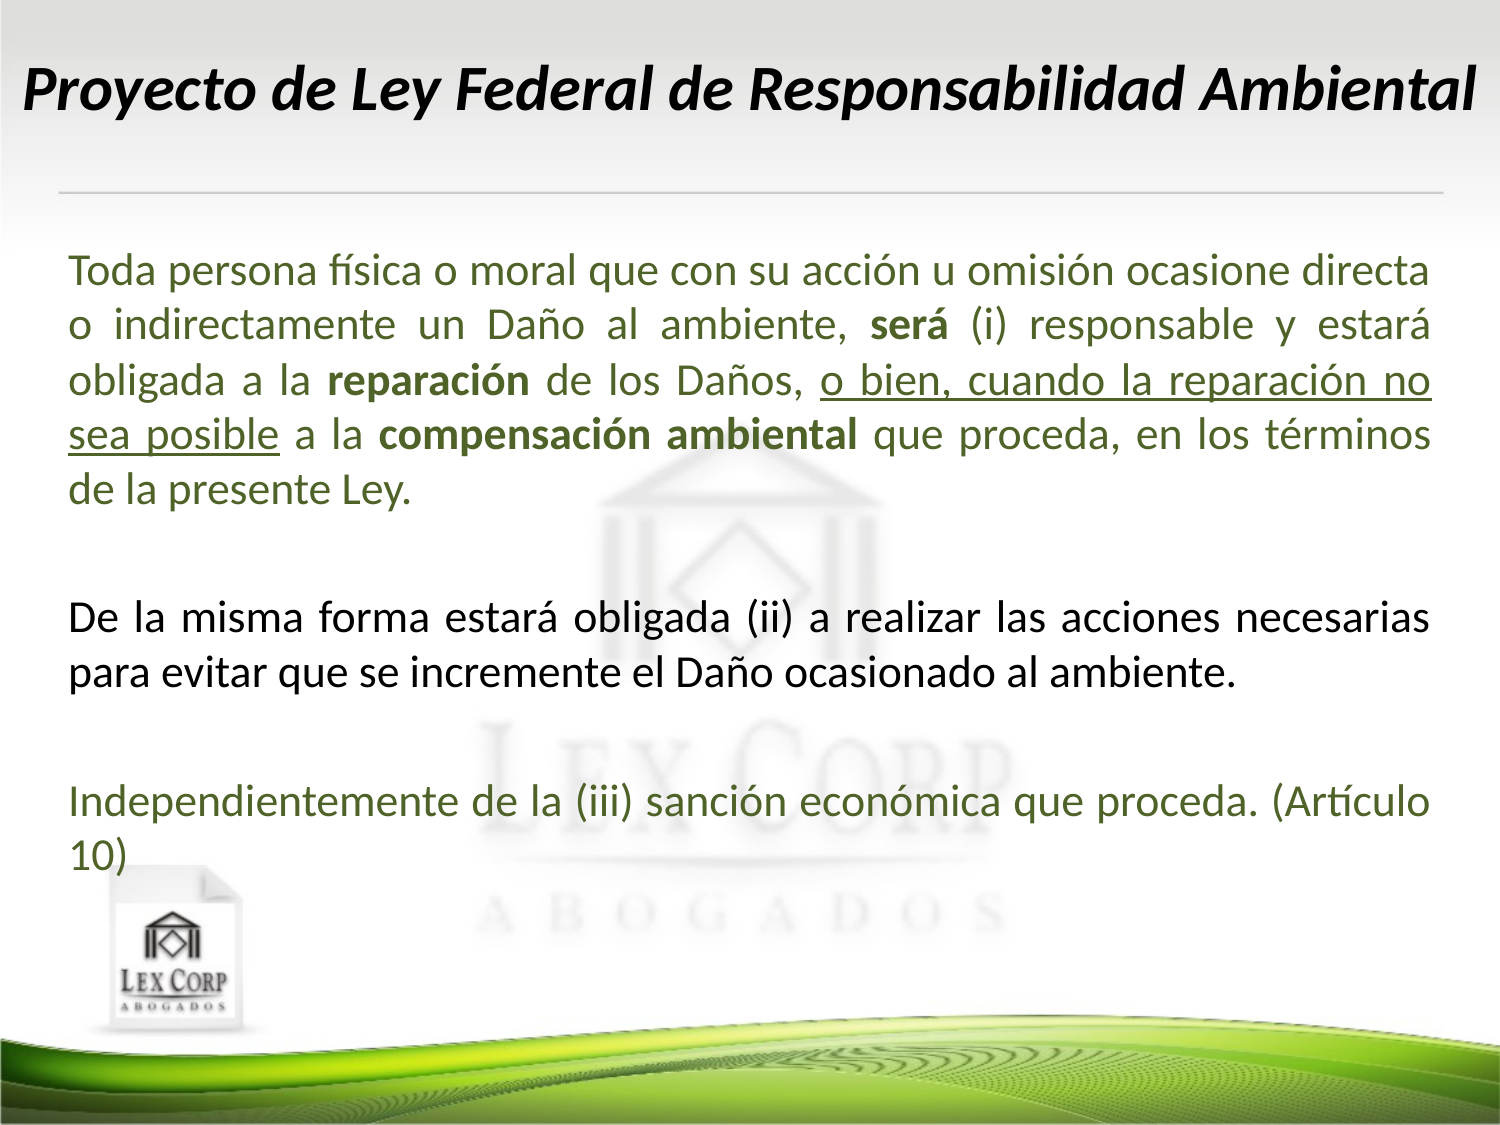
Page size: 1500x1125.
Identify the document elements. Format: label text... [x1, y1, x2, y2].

text_box Proyecto de Ley Federal de Responsabilidad Ambiental [0, 0, 1500, 170]
list Toda persona física o moral que con su acción u omisión ocasione directa o indirectamente un Daño al ambiente, será (i) responsable y estará obligada a la reparación de los Daños, o bien, cuando la reparación no sea posible a la compensación ambiental que proceda, en los términos de la presente Ley. De la misma forma estará obligada (ii) a realizar las acciones necesarias para evitar que se incremente el Daño ocasionado al ambiente. Independientemente de la (iii) sanción económica que proceda. (Artículo 10) [53, 231, 1447, 999]
picture [0, 170, 1500, 1125]
